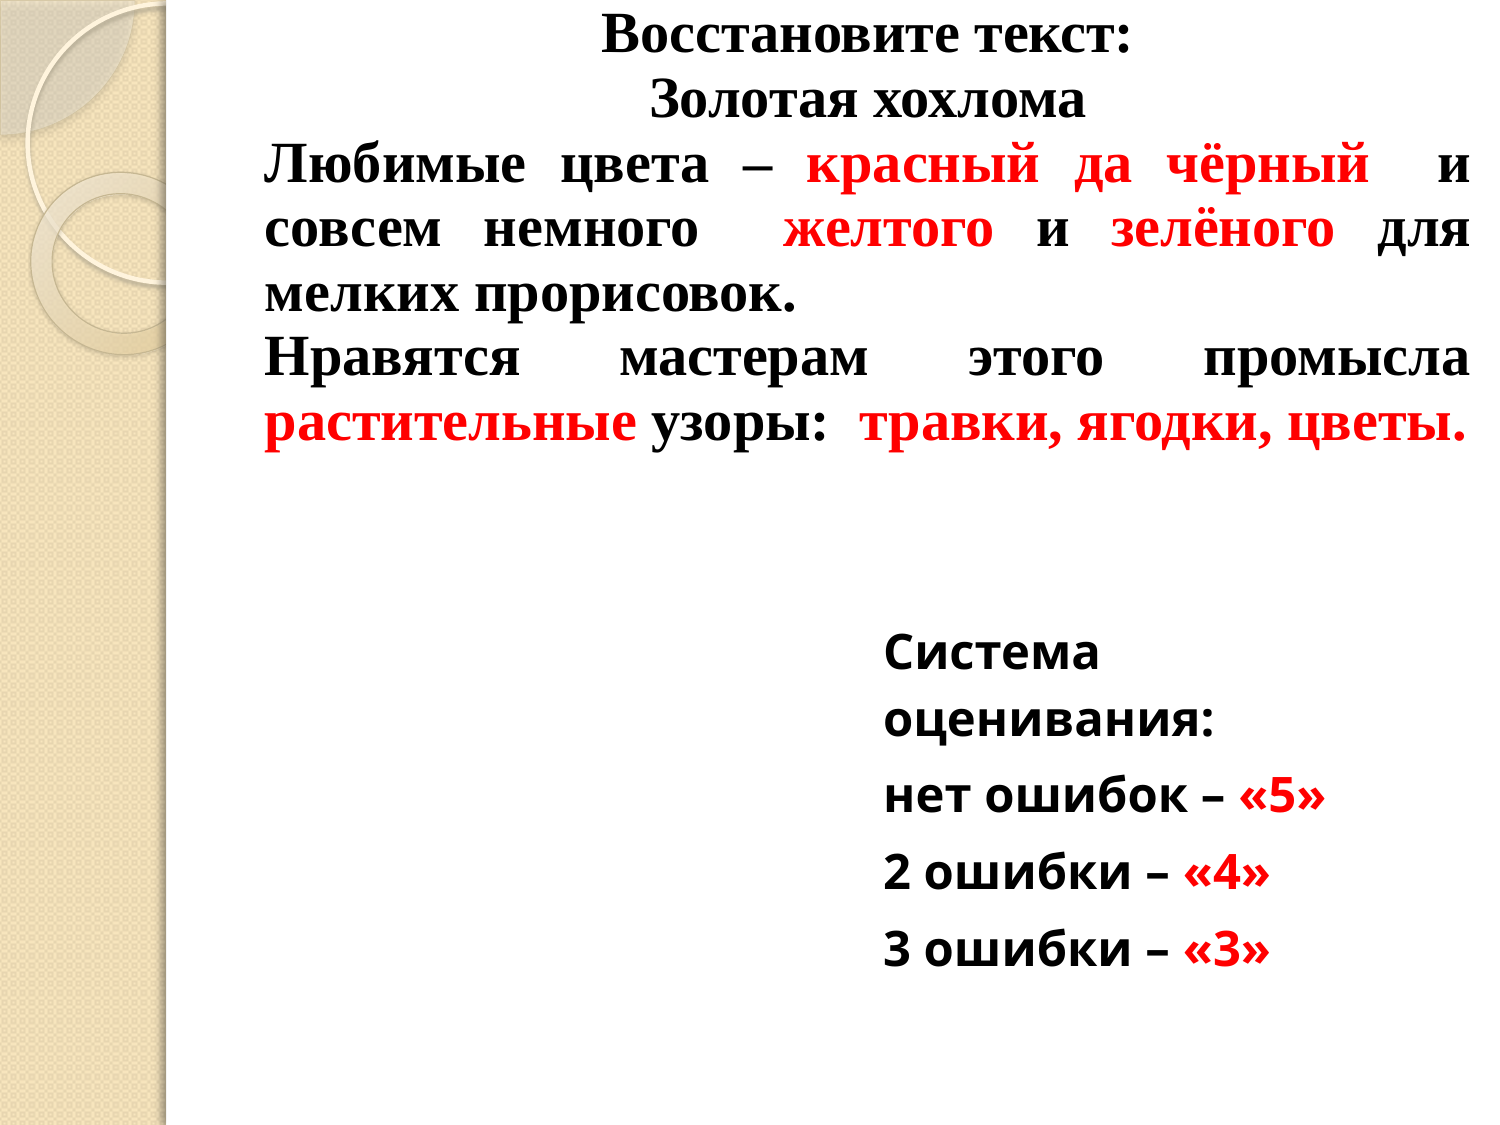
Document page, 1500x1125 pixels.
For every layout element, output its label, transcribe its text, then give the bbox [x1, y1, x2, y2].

table_cell Любимые цвета – красный да чёрный и совсем немного желтого и зелёного для мелких прорисовок. Нравятся мастерам этого промысла растительные узоры: травки, ягодки, цветы. [254, 130, 1482, 637]
text_box Система оценивания: нет ошибок – «5» 2 ошибки – «4» 3 ошибки – «3» [868, 609, 1459, 988]
table_cell Золотая хохлома [254, 66, 1482, 130]
table_header Восстановите текст: [254, 1, 1482, 66]
